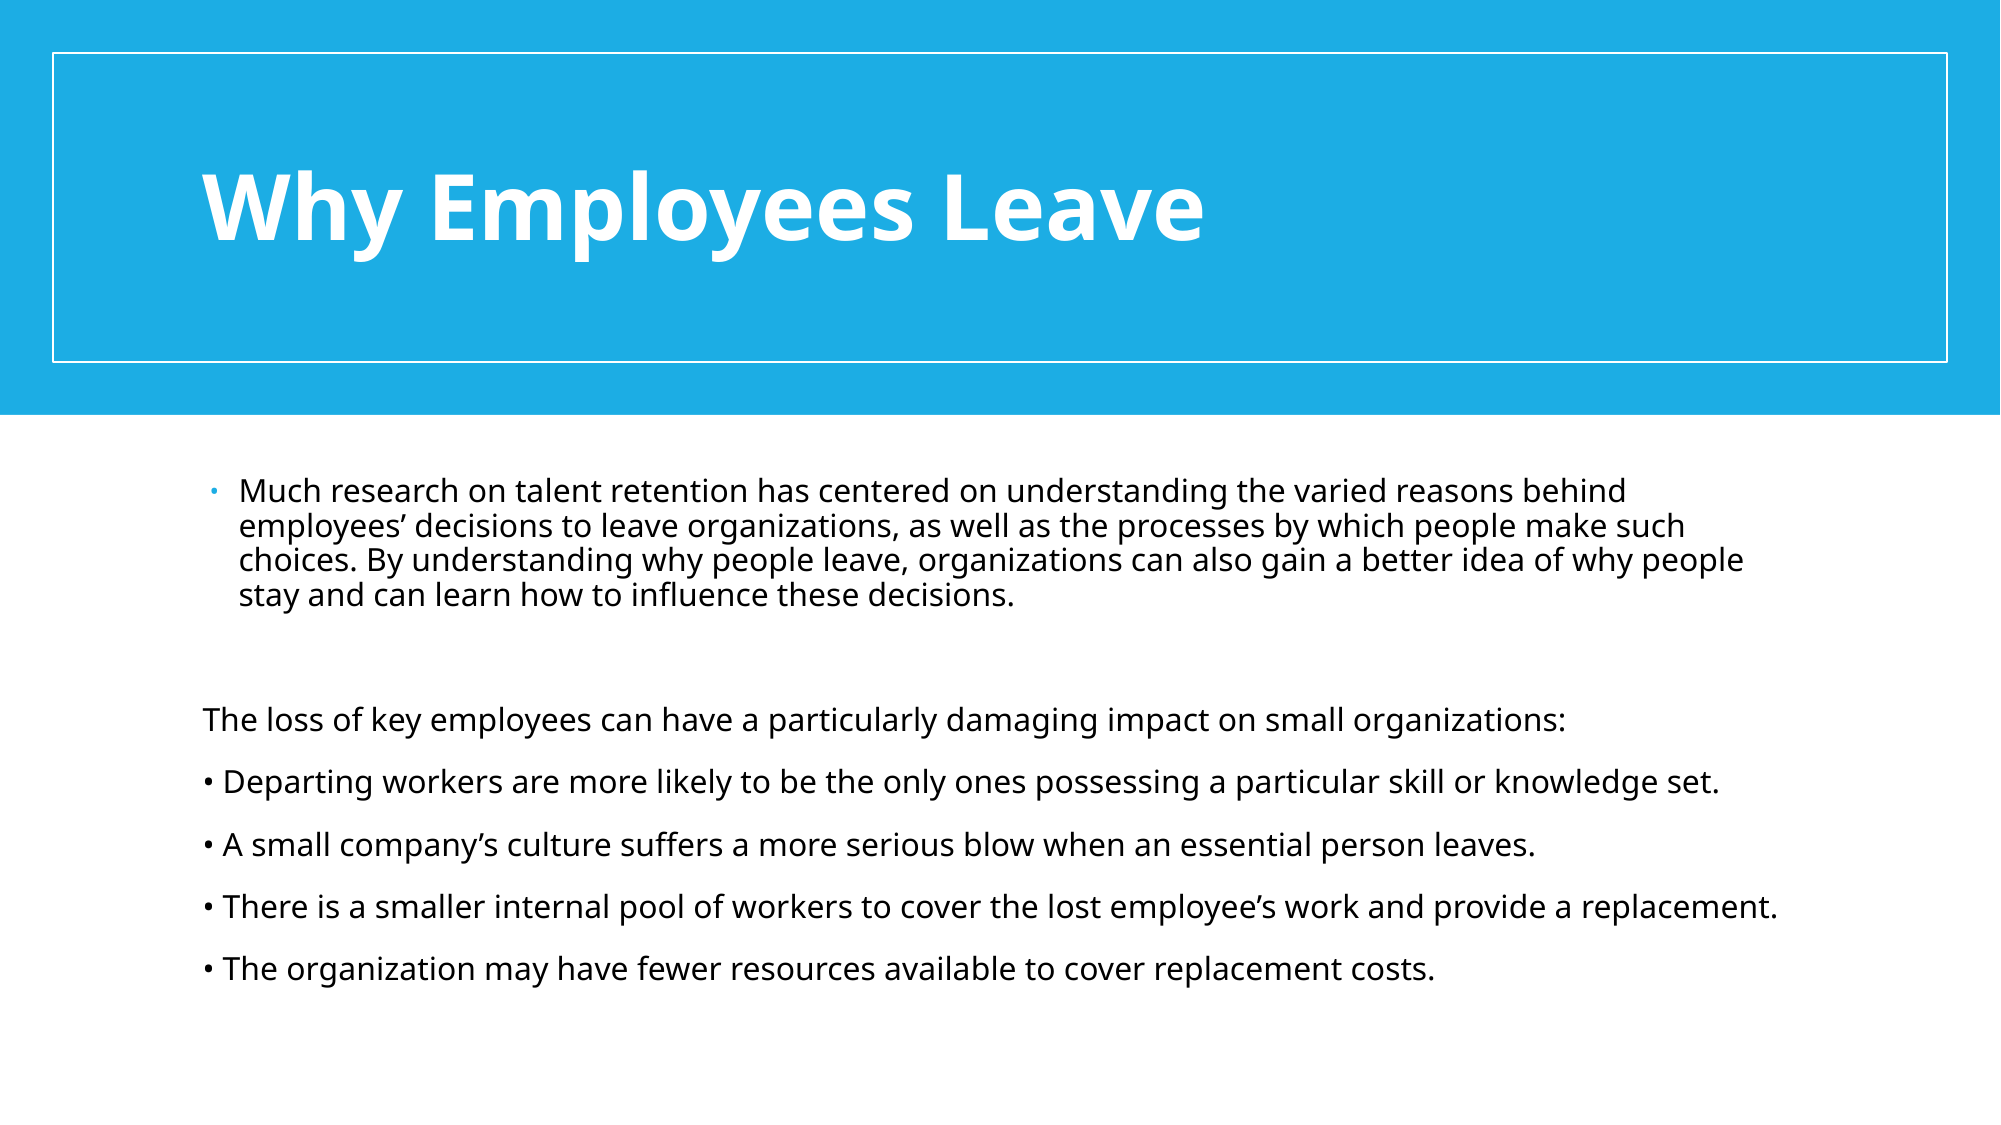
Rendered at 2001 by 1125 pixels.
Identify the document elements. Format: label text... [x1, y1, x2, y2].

title Why Employees Leave [187, 99, 1808, 323]
text_box [0, 0, 2000, 413]
text_box [51, 51, 1949, 364]
text_box [0, 413, 2000, 1125]
list Much research on talent retention has centered on understanding the varied reasons behind employees’ decisions to leave organizations, as well as the processes by which people make such choices. By understanding why people leave, organizations can also gain a better idea of why people stay and can learn how to influence these decisions. The loss of key employees can have a particularly damaging impact on small organizations: • Departing workers are more likely to be the only ones possessing a particular skill or knowledge set. • A small company’s culture suffers a more serious blow when an essential person leaves. • There is a smaller internal pool of workers to cover the lost employee’s work and provide a replacement. • The organization may have fewer resources available to cover replacement costs. [187, 467, 1808, 1000]
